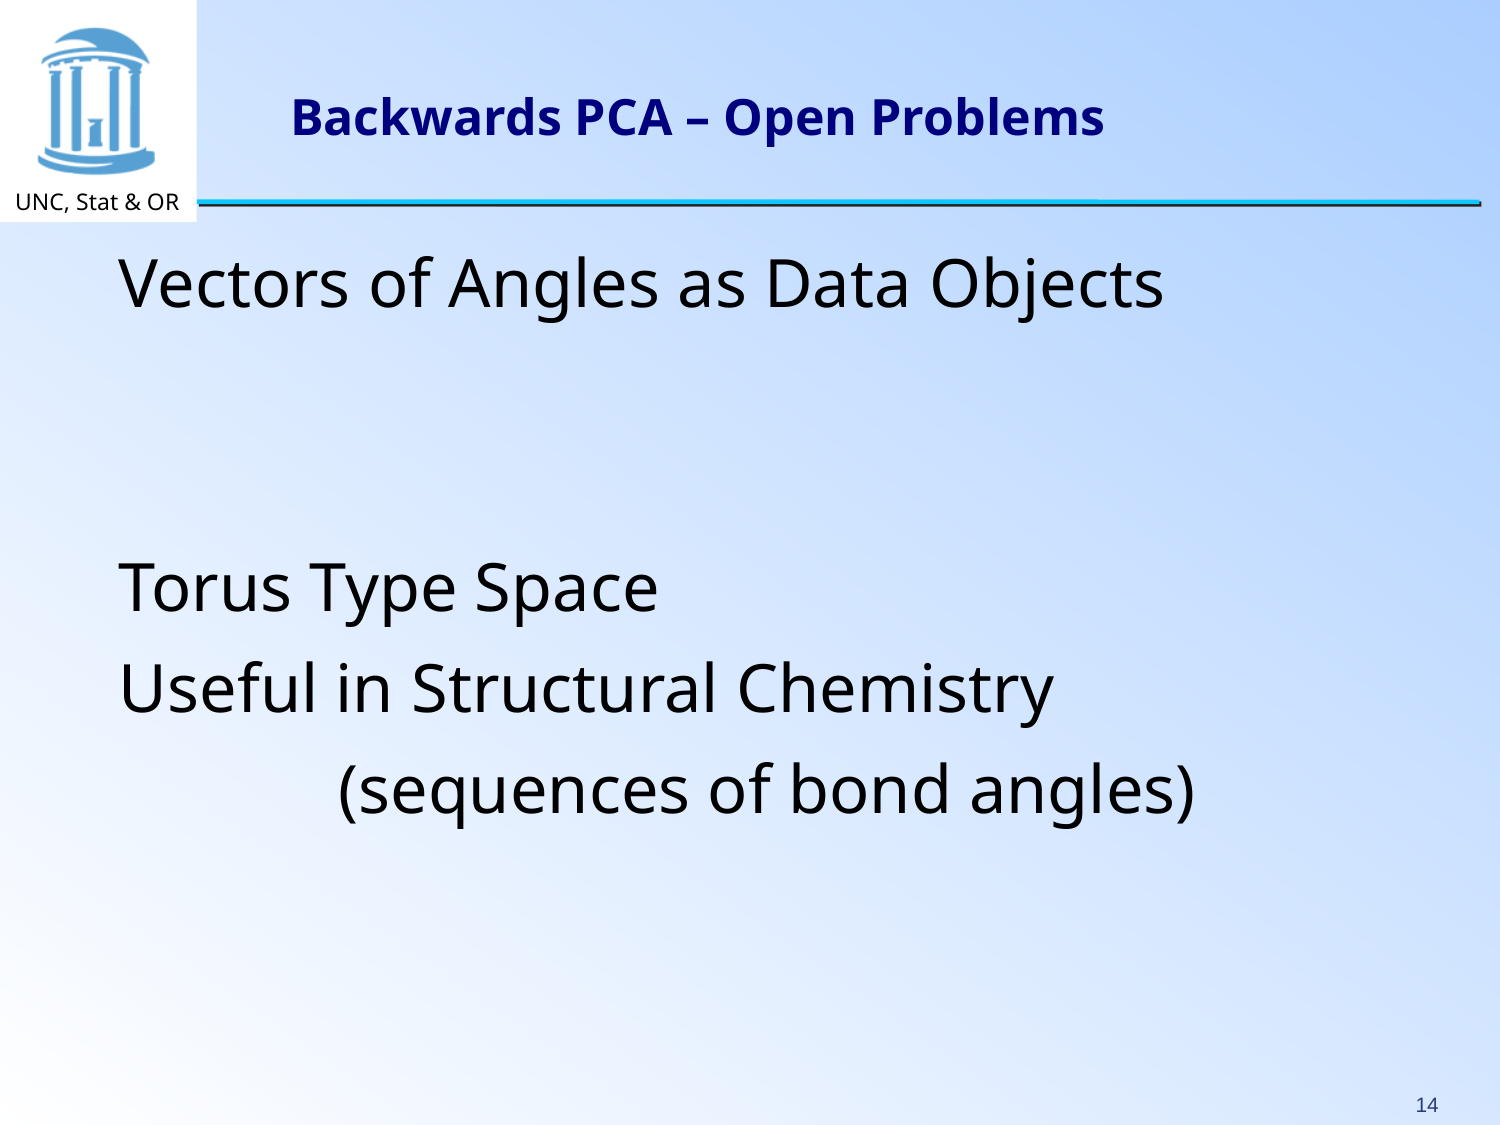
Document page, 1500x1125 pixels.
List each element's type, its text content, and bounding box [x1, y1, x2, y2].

picture [14, 7, 189, 189]
title Backwards PCA – Open Problems [275, 75, 1448, 156]
